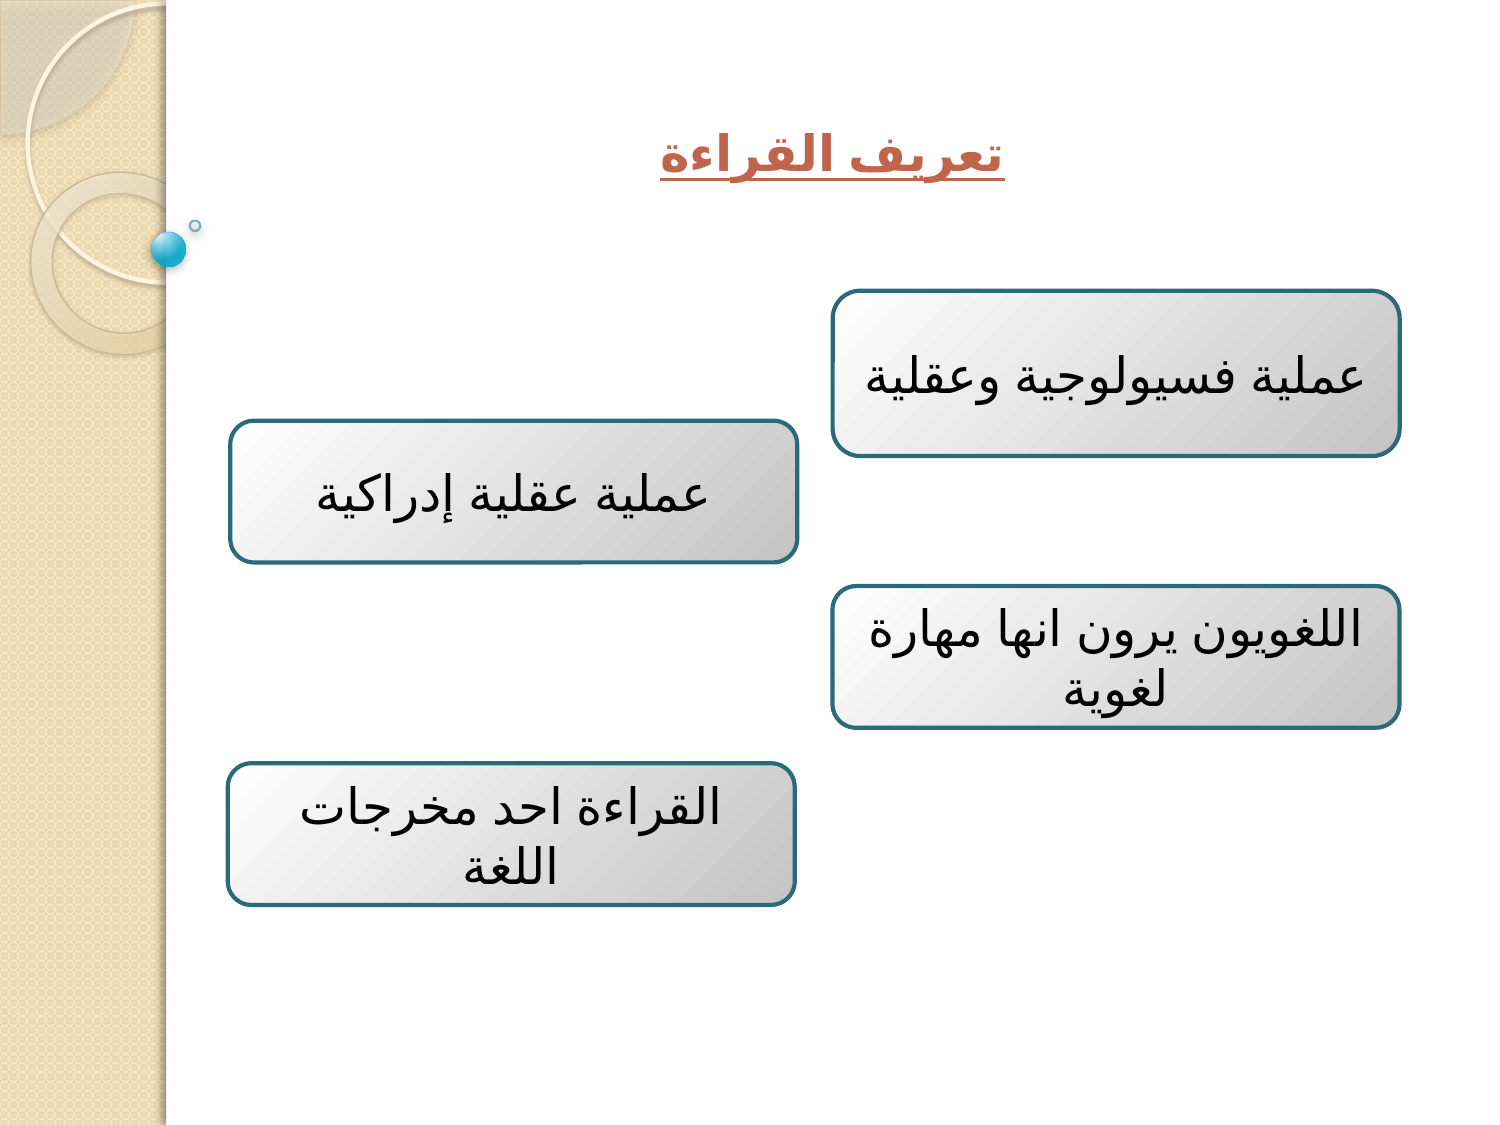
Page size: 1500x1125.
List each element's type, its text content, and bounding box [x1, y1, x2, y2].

text_box اللغويون يرون انها مهارة لغوية [830, 583, 1402, 730]
text_box القراءة احد مخرجات اللغة [225, 761, 797, 908]
text_box عملية عقلية إدراكية [228, 418, 800, 565]
text_box عملية فسيولوجية وعقلية [830, 288, 1402, 459]
text_box تعريف القراءة [230, 113, 1435, 189]
